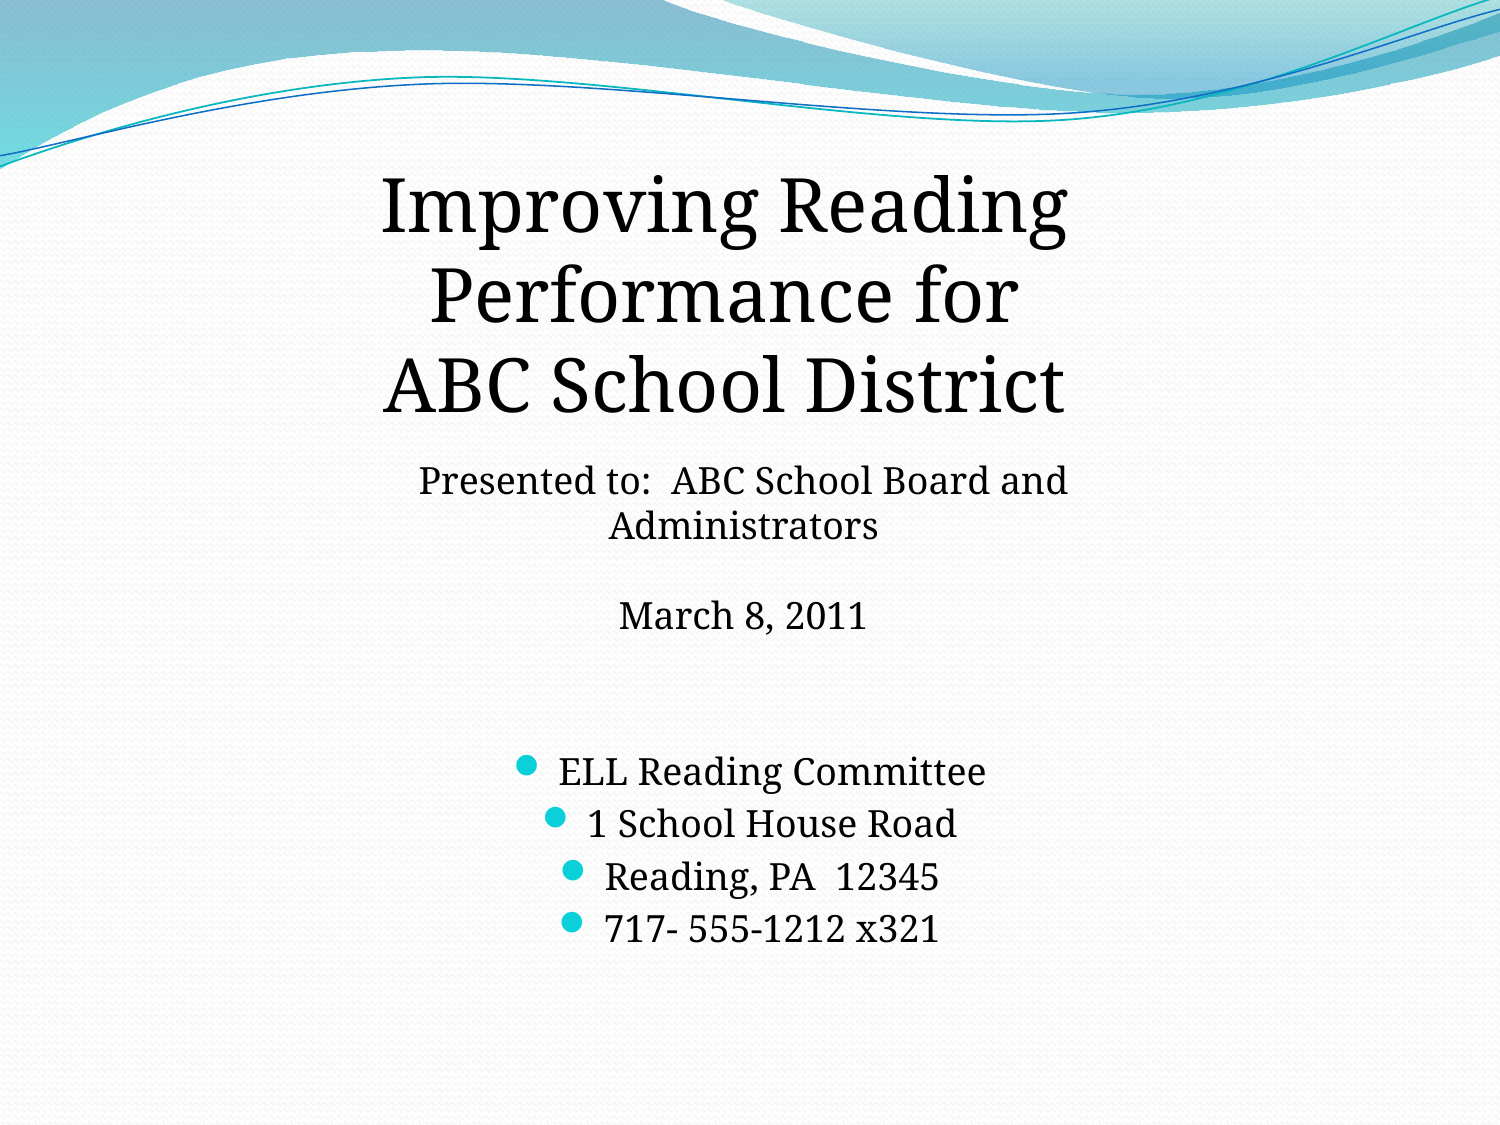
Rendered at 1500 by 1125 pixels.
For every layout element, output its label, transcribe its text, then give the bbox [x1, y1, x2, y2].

text_box Improving Reading Performance for ABC School District [124, 149, 1325, 435]
text_box Presented to: ABC School Board and Administrators March 8, 2011 [287, 449, 1200, 645]
list ELL Reading Committee 1 School House Road Reading, PA 12345 717- 555-1212 x321 [75, 687, 1425, 975]
title [75, 115, 1425, 303]
